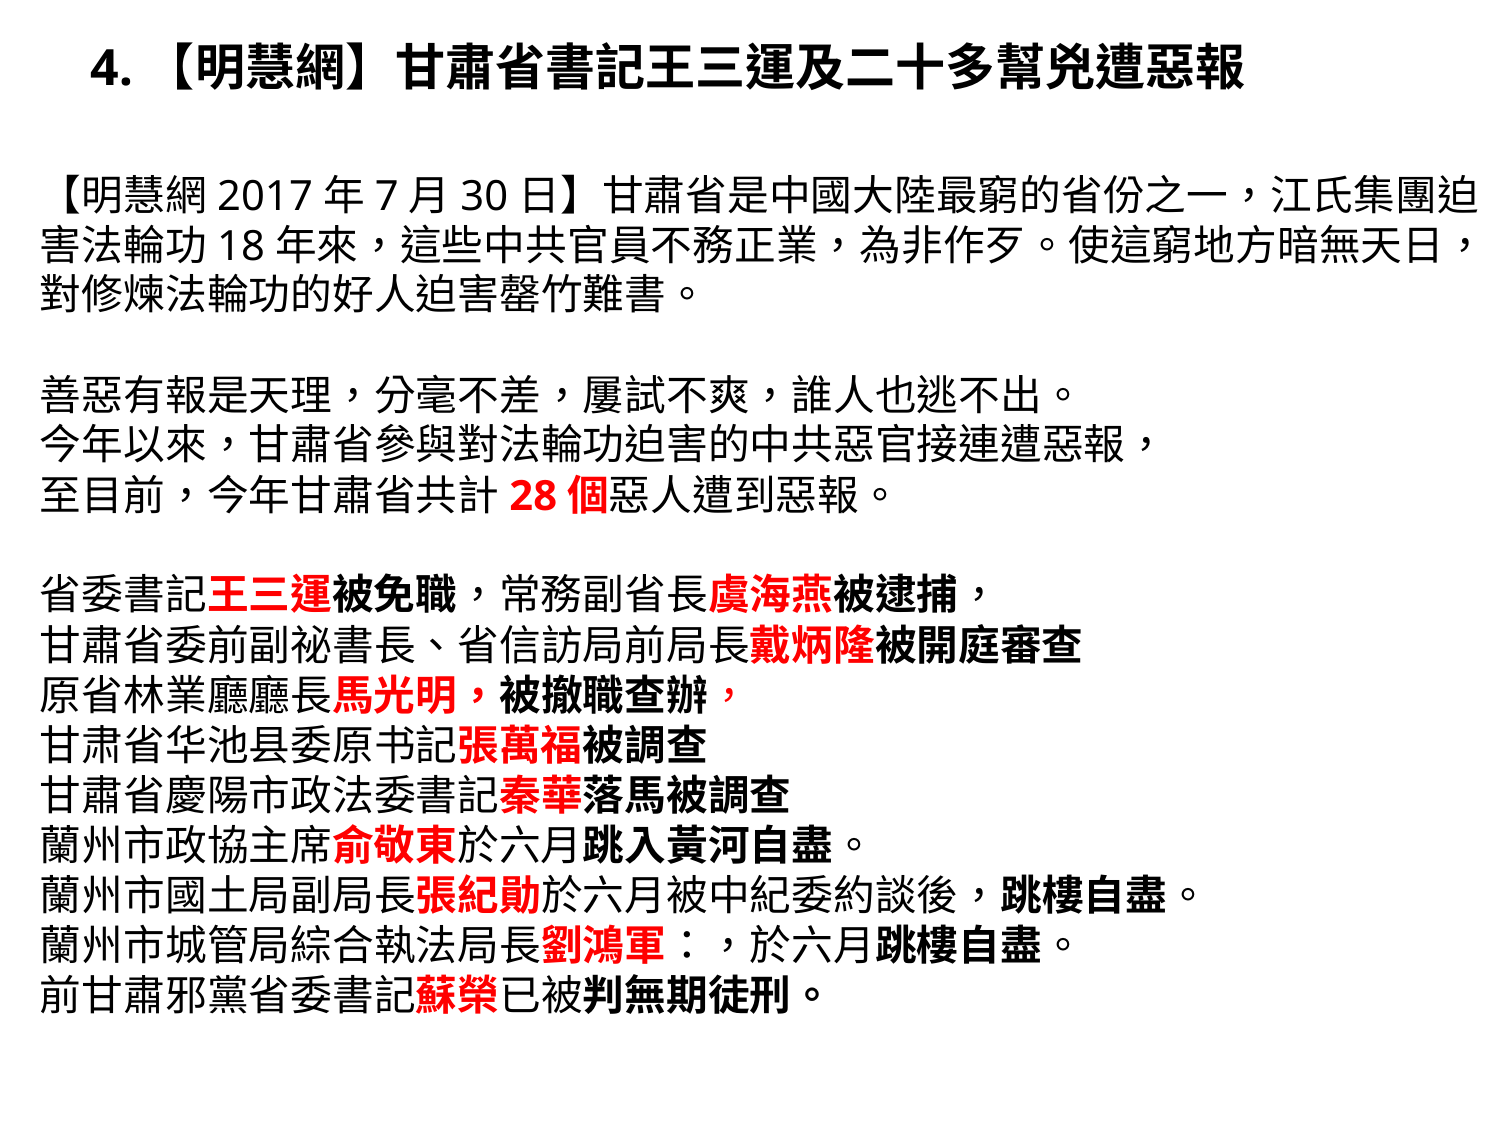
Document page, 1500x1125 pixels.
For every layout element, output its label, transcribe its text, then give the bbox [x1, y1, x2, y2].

text_box 【明慧網2017年7月30日】甘肅省是中國大陸最窮的省份之一，江氏集團迫害法輪功18年來，這些中共官員不務正業，為非作歹。使這窮地方暗無天日， 對修煉法輪功的好人迫害罄竹難書。 善惡有報是天理，分毫不差，屢試不爽，誰人也逃不出。 今年以來，甘肅省參與對法輪功迫害的中共惡官接連遭惡報， 至目前，今年甘肅省共計28個惡人遭到惡報。 省委書記王三運被免職，常務副省長虞海燕被逮捕， 甘肅省委前副祕書長、省信訪局前局長戴炳隆被開庭審查 原省林業廳廳長馬光明，被撤職查辦， 甘肃省华池县委原书記張萬福被調查 甘肅省慶陽市政法委書記秦華落馬被調查 蘭州市政協主席俞敬東於六月跳入黃河自盡。 蘭州市國土局副局長張紀勛於六月被中紀委約談後，跳樓自盡。 蘭州市城管局綜合執法局長劉鴻軍：，於六月跳樓自盡。 前甘肅邪黨省委書記蘇榮已被判無期徒刑。 [25, 160, 1496, 1026]
text_box 4.【明慧網】甘肅省書記王三運及二十多幫兇遭惡報 [75, 28, 1260, 103]
